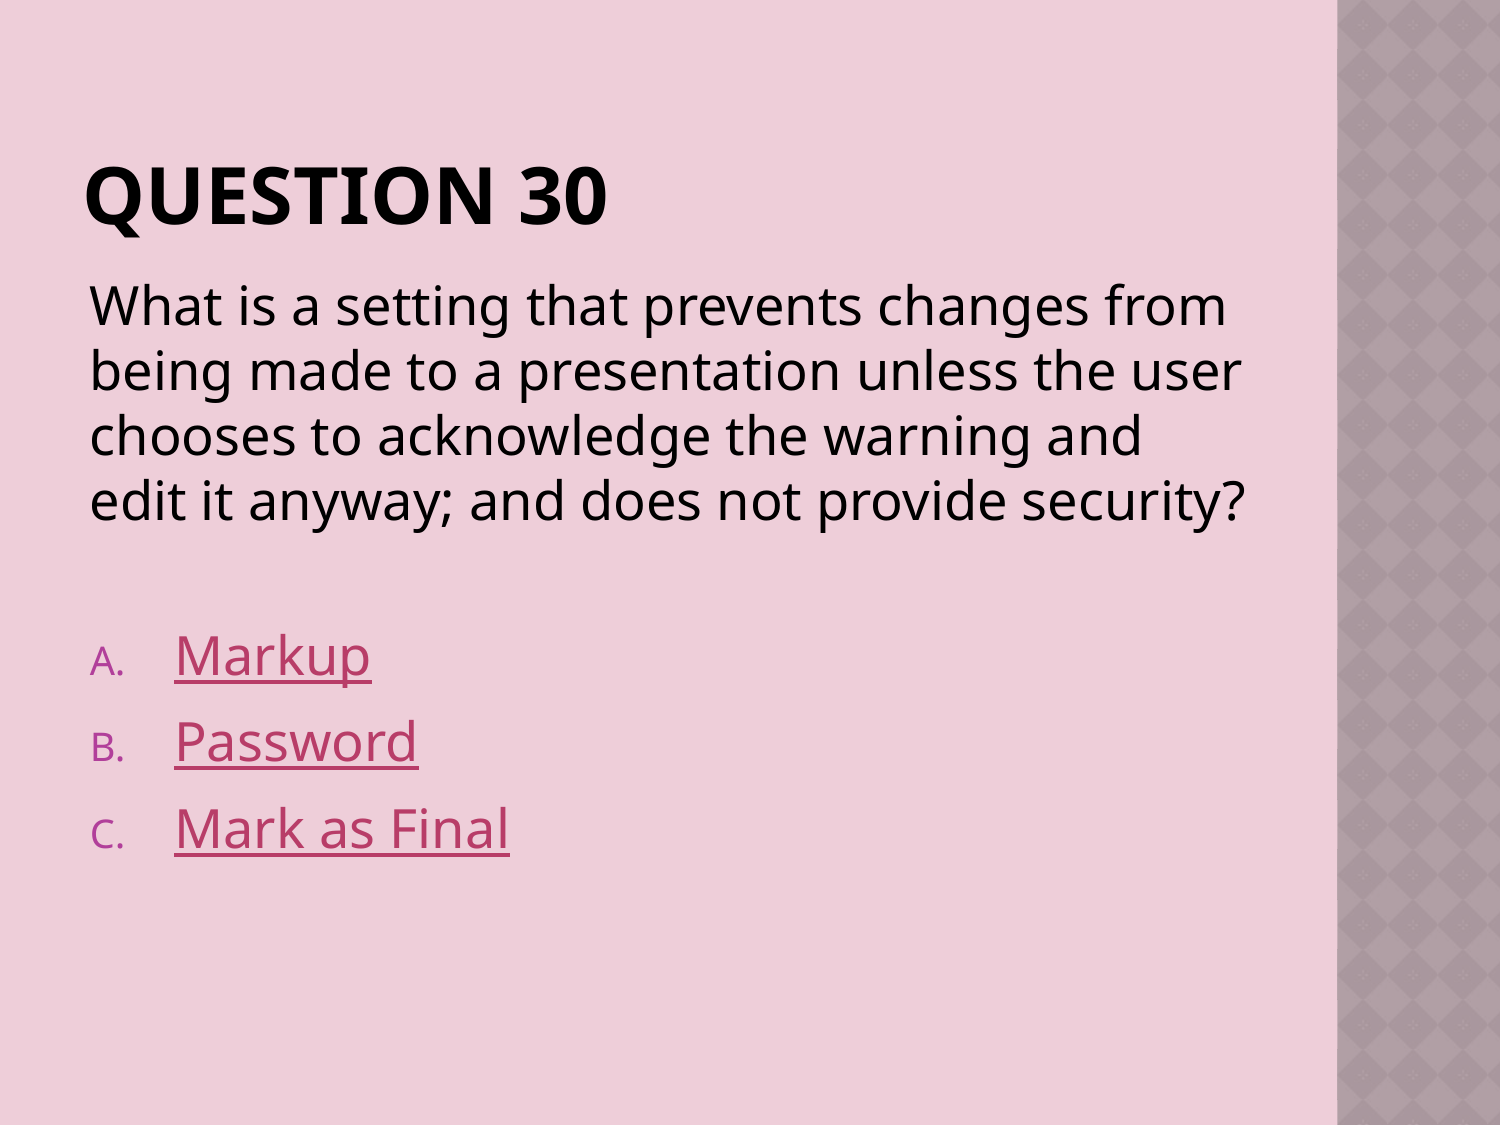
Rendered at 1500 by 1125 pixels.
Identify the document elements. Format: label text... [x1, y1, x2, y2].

title Question 30 [75, 52, 1263, 240]
list What is a setting that prevents changes from being made to a presentation unless the user chooses to acknowledge the warning and edit it anyway; and does not provide security? Markup Password Mark as Final [75, 264, 1263, 1059]
